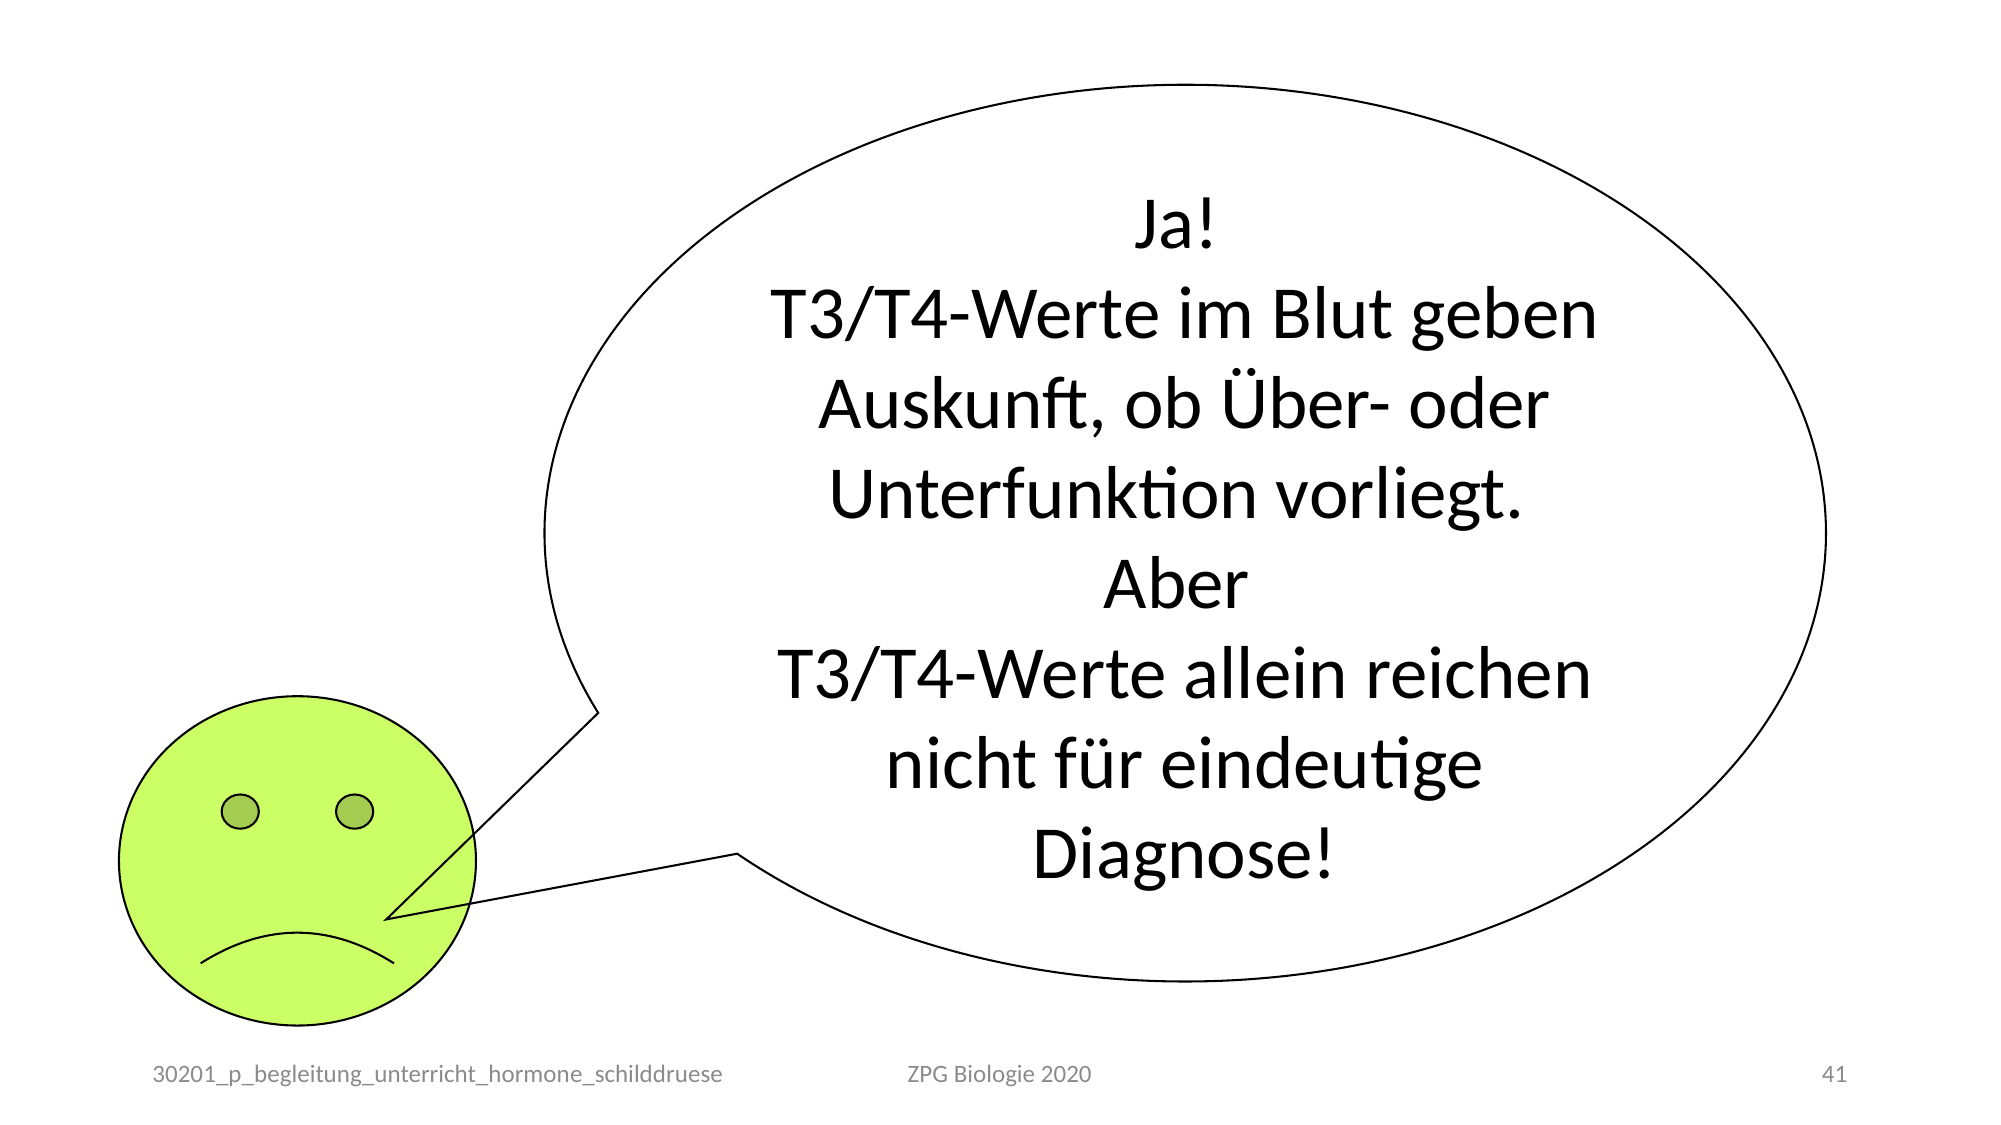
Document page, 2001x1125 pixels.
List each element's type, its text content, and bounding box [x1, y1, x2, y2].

text_box [117, 695, 475, 1027]
text_box Ja! T3/T4-Werte im Blut geben Auskunft, ob Über- oder Unterfunktion vorliegt. Aber T3/T4-Werte allein reichen nicht für eindeutige Diagnose! [383, 83, 1828, 983]
footer ZPG Biologie 2020 [662, 1042, 1338, 1103]
slide_number 30201_p_begleitung_unterricht_hormone_schilddruese [137, 1042, 662, 1103]
slide_number 41 [1412, 1042, 1863, 1103]
